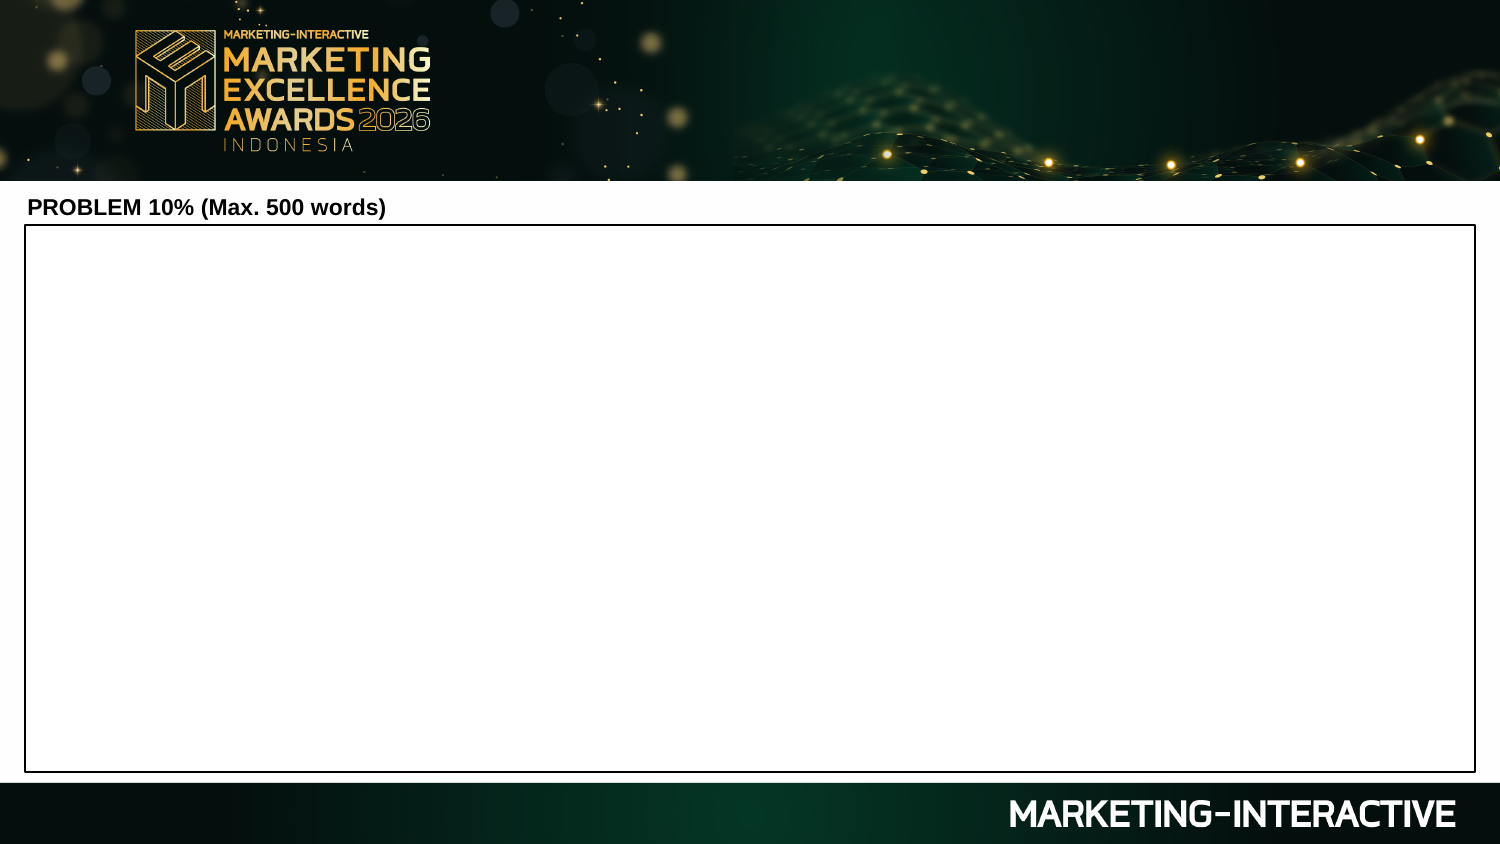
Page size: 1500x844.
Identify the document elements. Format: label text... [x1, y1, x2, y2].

text_box PROBLEM 10% (Max. 500 words) [12, 180, 1413, 228]
picture [0, 0, 1500, 844]
text_box [23, 223, 1477, 774]
